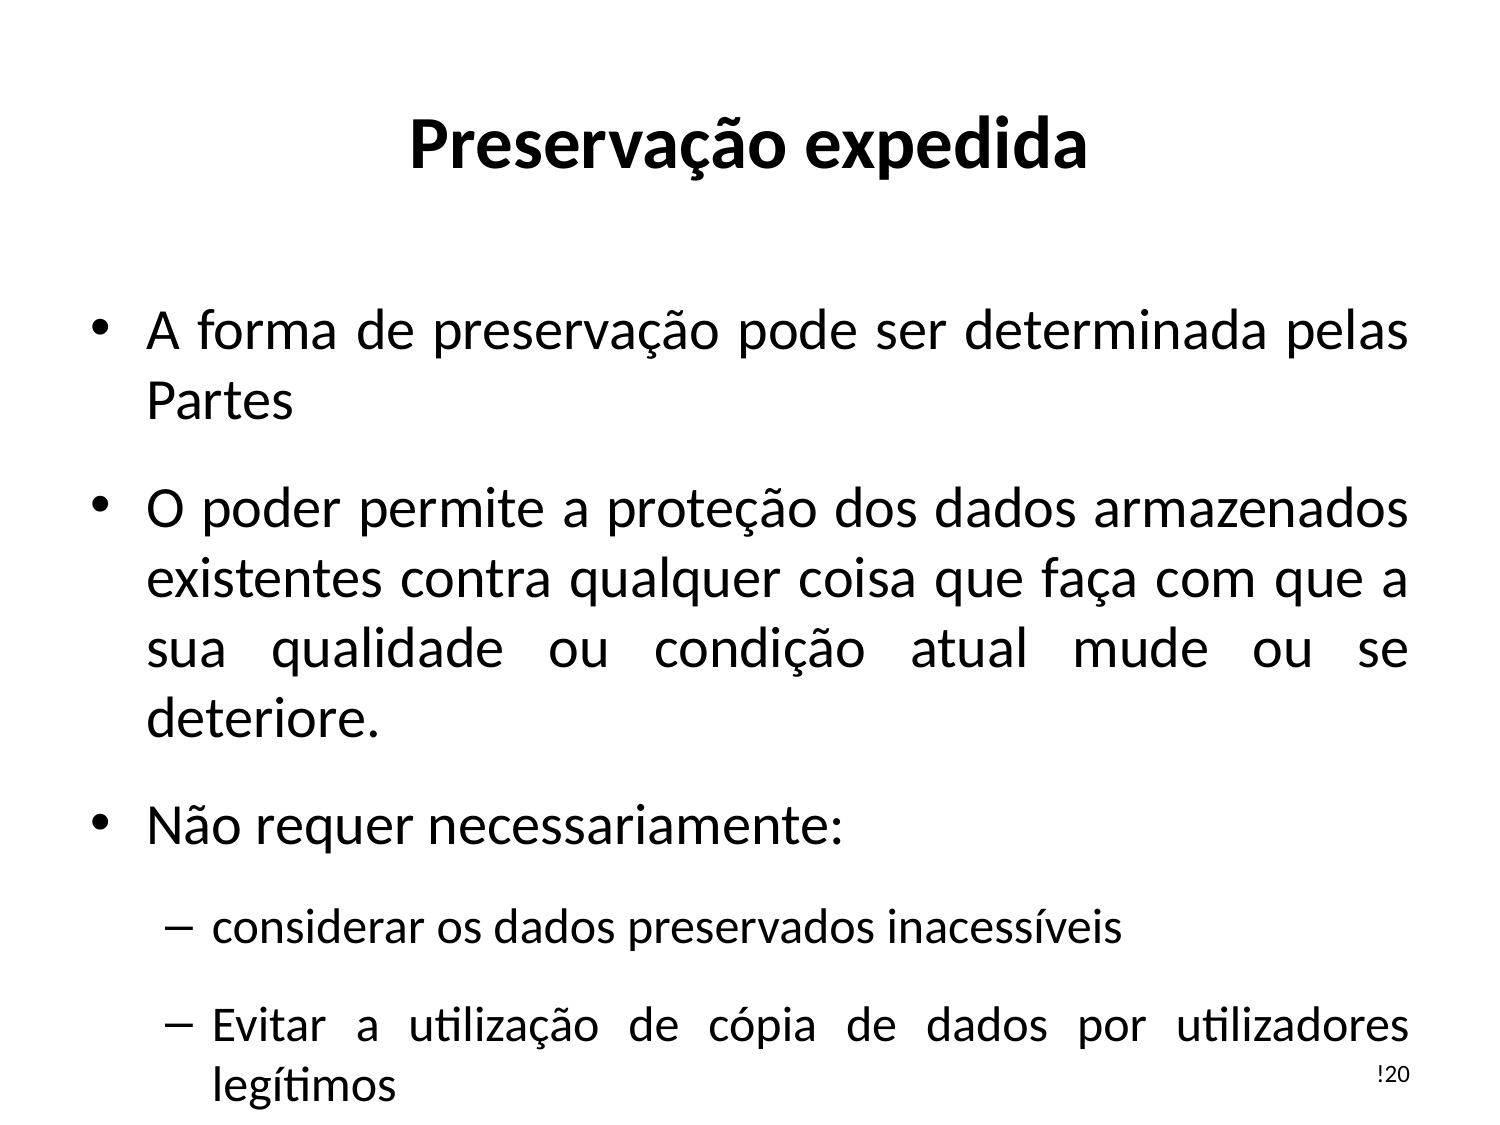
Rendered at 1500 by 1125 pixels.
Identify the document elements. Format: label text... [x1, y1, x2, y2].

title Preservação expedida [74, 44, 1426, 233]
list A forma de preservação pode ser determinada pelas Partes O poder permite a proteção dos dados armazenados existentes contra qualquer coisa que faça com que a sua qualidade ou condição atual mude ou se deteriore. Não requer necessariamente: considerar os dados preservados inacessíveis Evitar a utilização de cópia de dados por utilizadores legítimos [74, 283, 1426, 1027]
slide_number !20 [1074, 1042, 1425, 1103]
